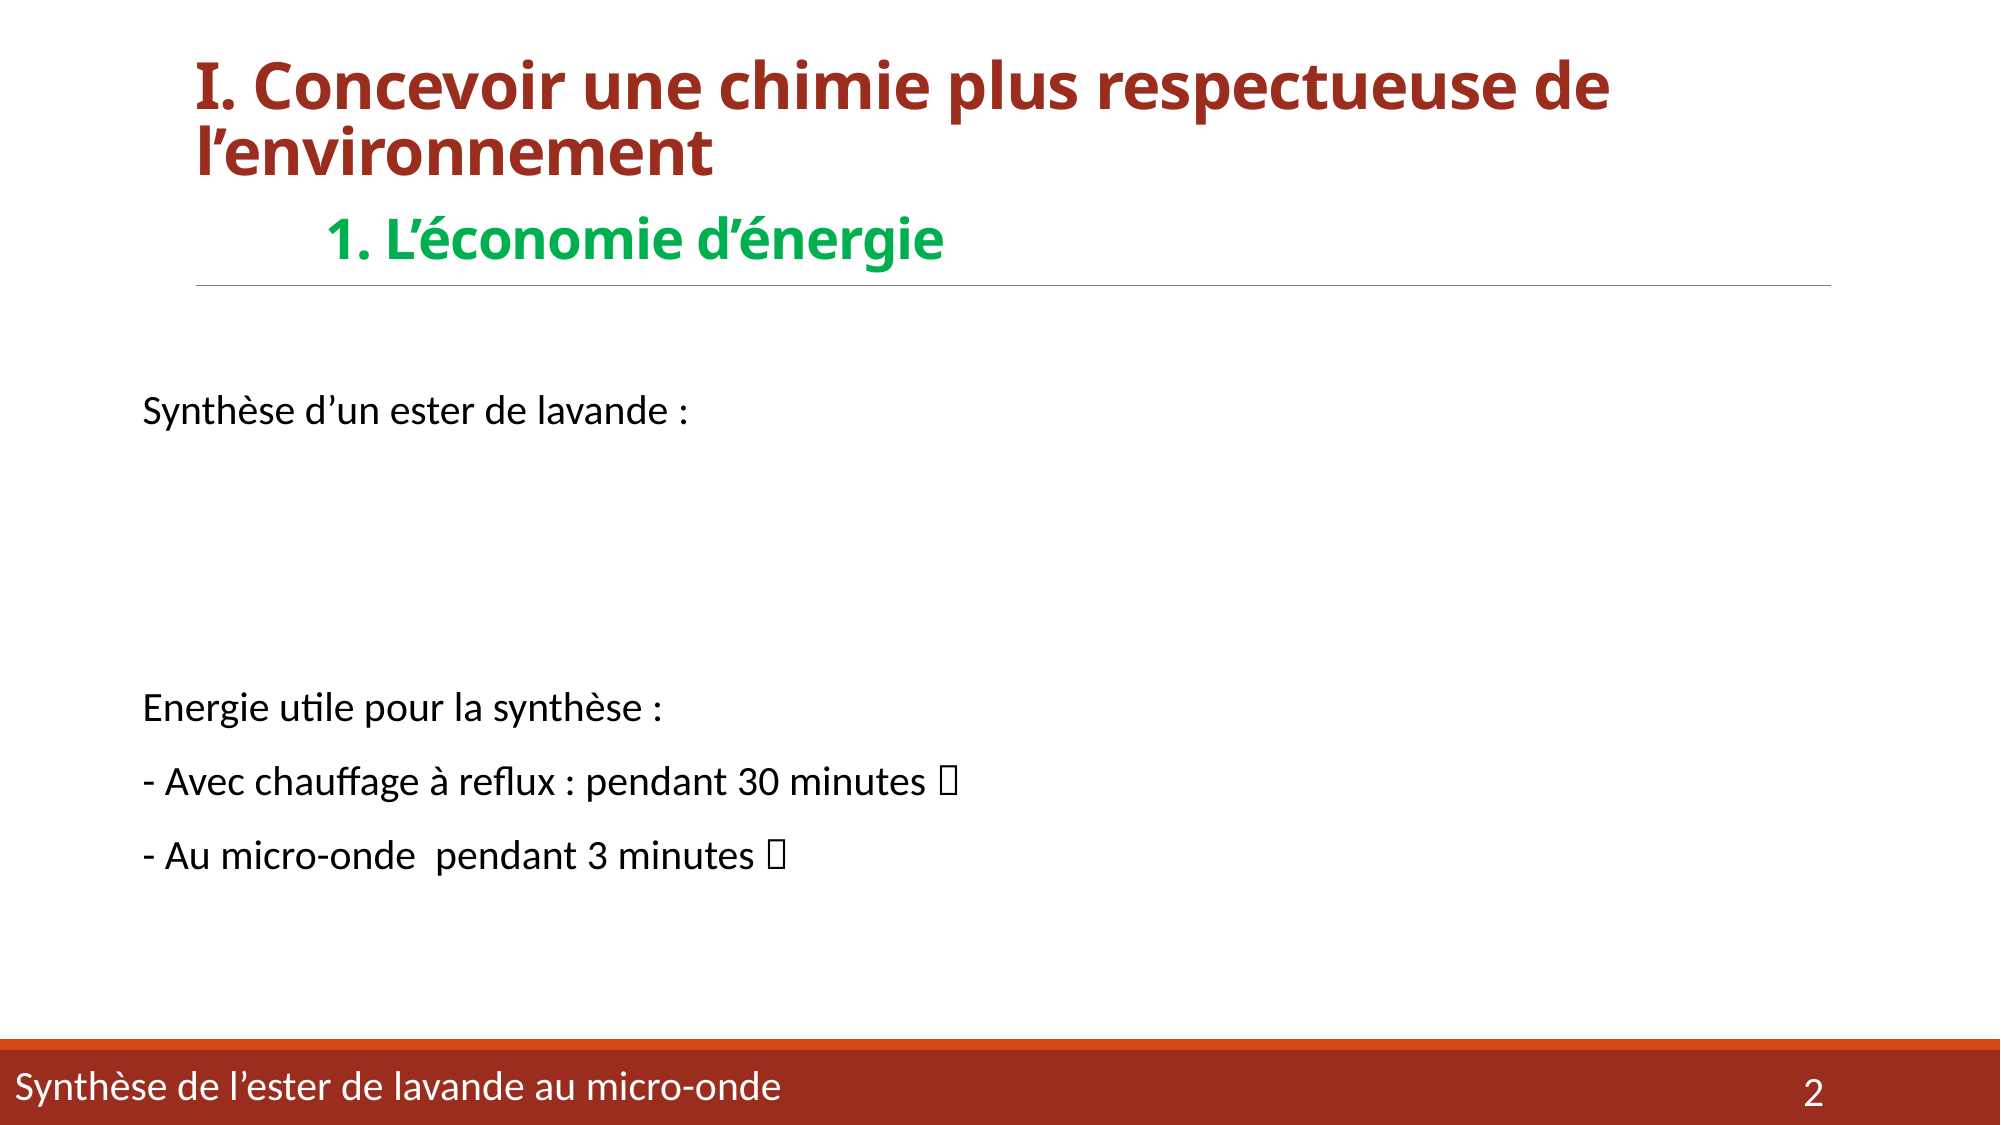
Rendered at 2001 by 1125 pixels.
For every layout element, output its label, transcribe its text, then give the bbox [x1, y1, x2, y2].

text_box Synthèse de l’ester de lavande au micro-onde [0, 1056, 2000, 1125]
title I. Concevoir une chimie plus respectueuse de l’environnement 1. L’économie d’énergie [180, 47, 1830, 285]
